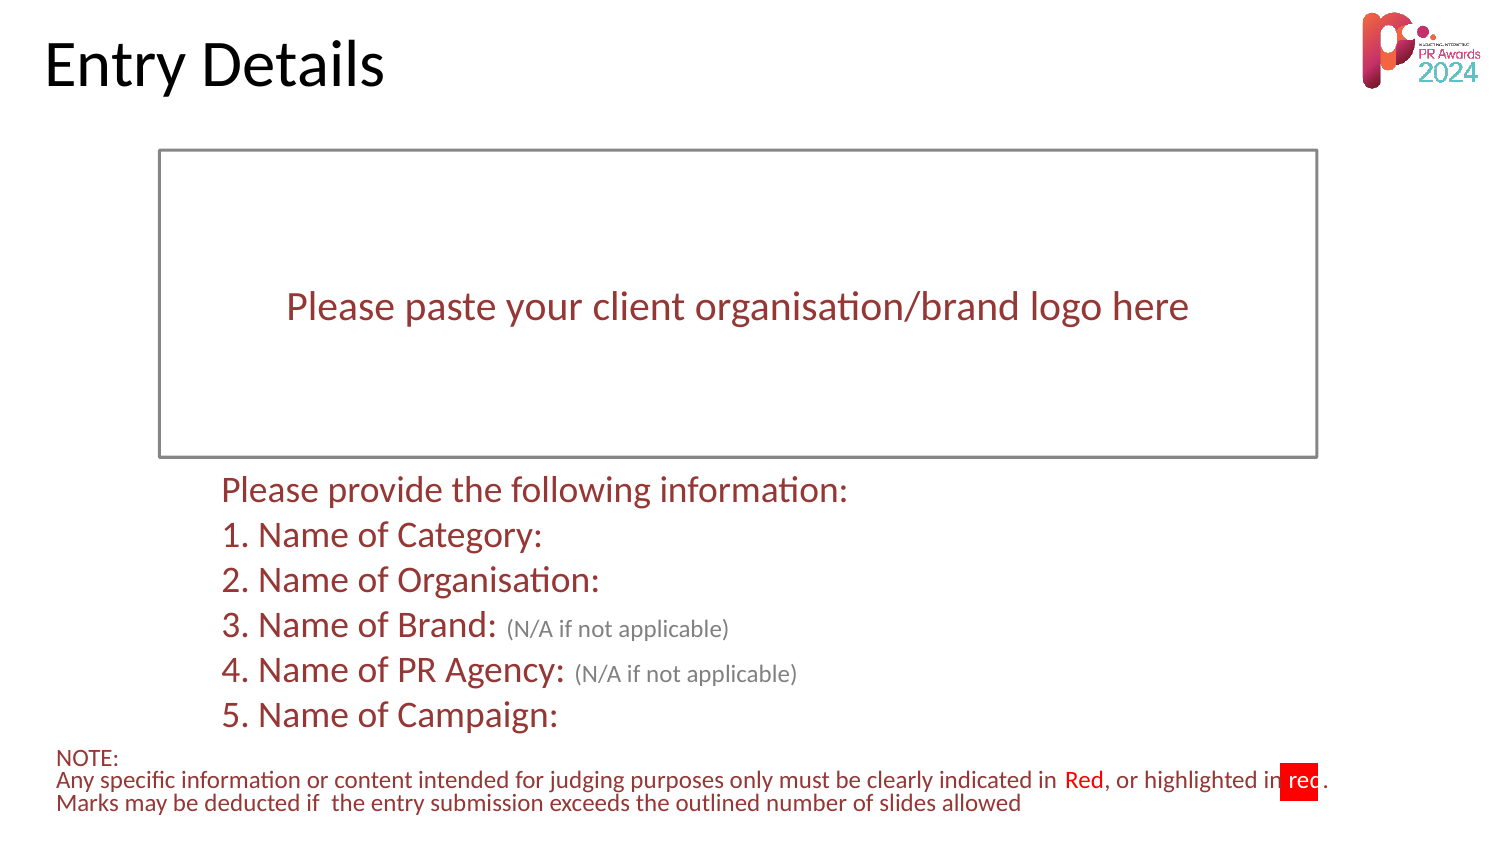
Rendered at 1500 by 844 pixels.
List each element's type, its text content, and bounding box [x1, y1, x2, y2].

text_box Entry Details [29, 15, 1270, 103]
text_box NOTE: Any specific information or content intended for judging purposes only must be clearly indicated in Red, or highlighted in red. Marks may be deducted if the entry submission exceeds the outlined number of slides allowed [41, 740, 1483, 825]
picture [1350, 1, 1493, 101]
text_box Please paste your client organisation/brand logo here [159, 150, 1317, 458]
text_box Please provide the following information: 1. Name of Category: 2. Name of Organisation: 3. Name of Brand: (N/A if not applicable) 4. Name of PR Agency: (N/A if not applicable) 5. Name of Campaign: [206, 458, 1294, 740]
